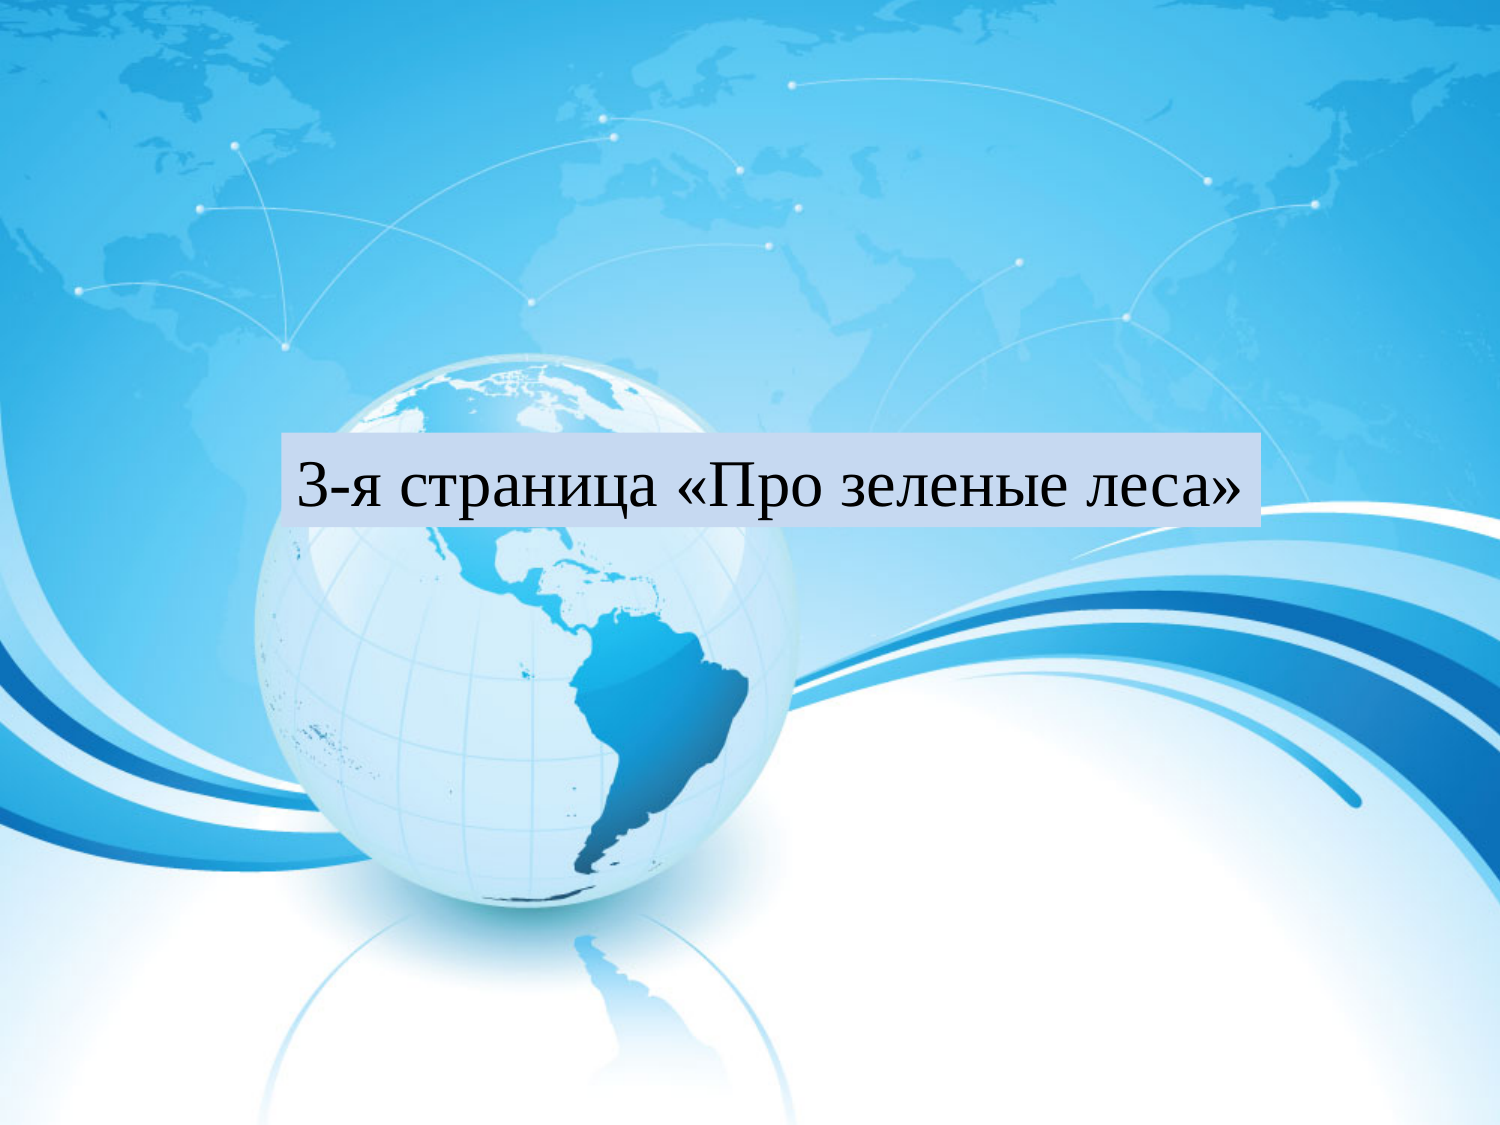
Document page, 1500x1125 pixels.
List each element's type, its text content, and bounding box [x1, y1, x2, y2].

text_box 3-я страница «Про зеленые леса» [281, 432, 1261, 528]
picture [0, 0, 1500, 1125]
